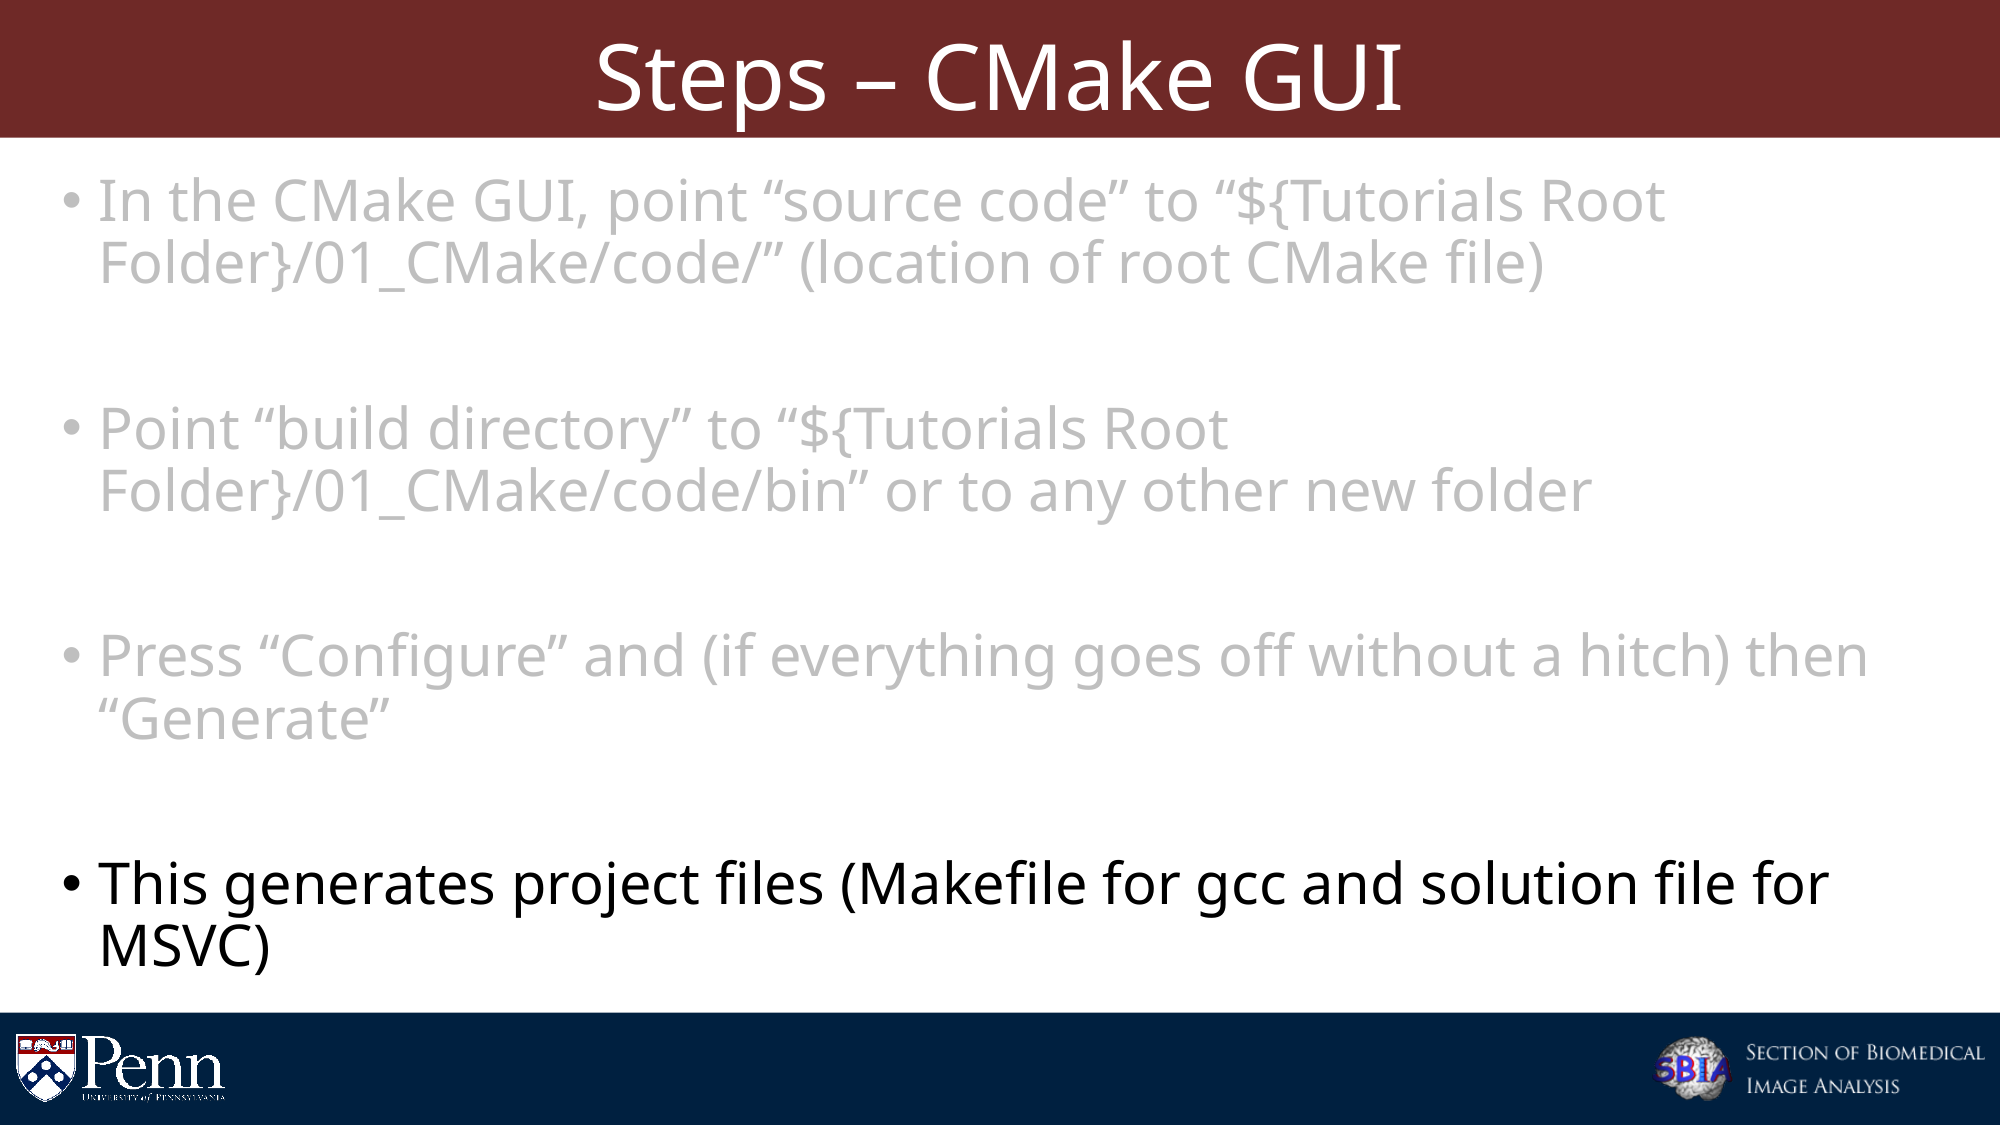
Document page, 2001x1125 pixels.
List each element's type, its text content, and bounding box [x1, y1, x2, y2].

picture [16, 1034, 225, 1103]
title Steps – CMake GUI [46, 0, 1954, 138]
picture [1652, 1035, 1985, 1102]
list In the CMake GUI, point “source code” to “${Tutorials Root Folder}/01_CMake/code/” (location of root CMake file) Point “build directory” to “${Tutorials Root Folder}/01_CMake/code/bin” or to any other new folder Press “Configure” and (if everything goes off without a hitch) then “Generate” This generates project files (Makefile for gcc and solution file for MSVC) [46, 164, 1954, 988]
